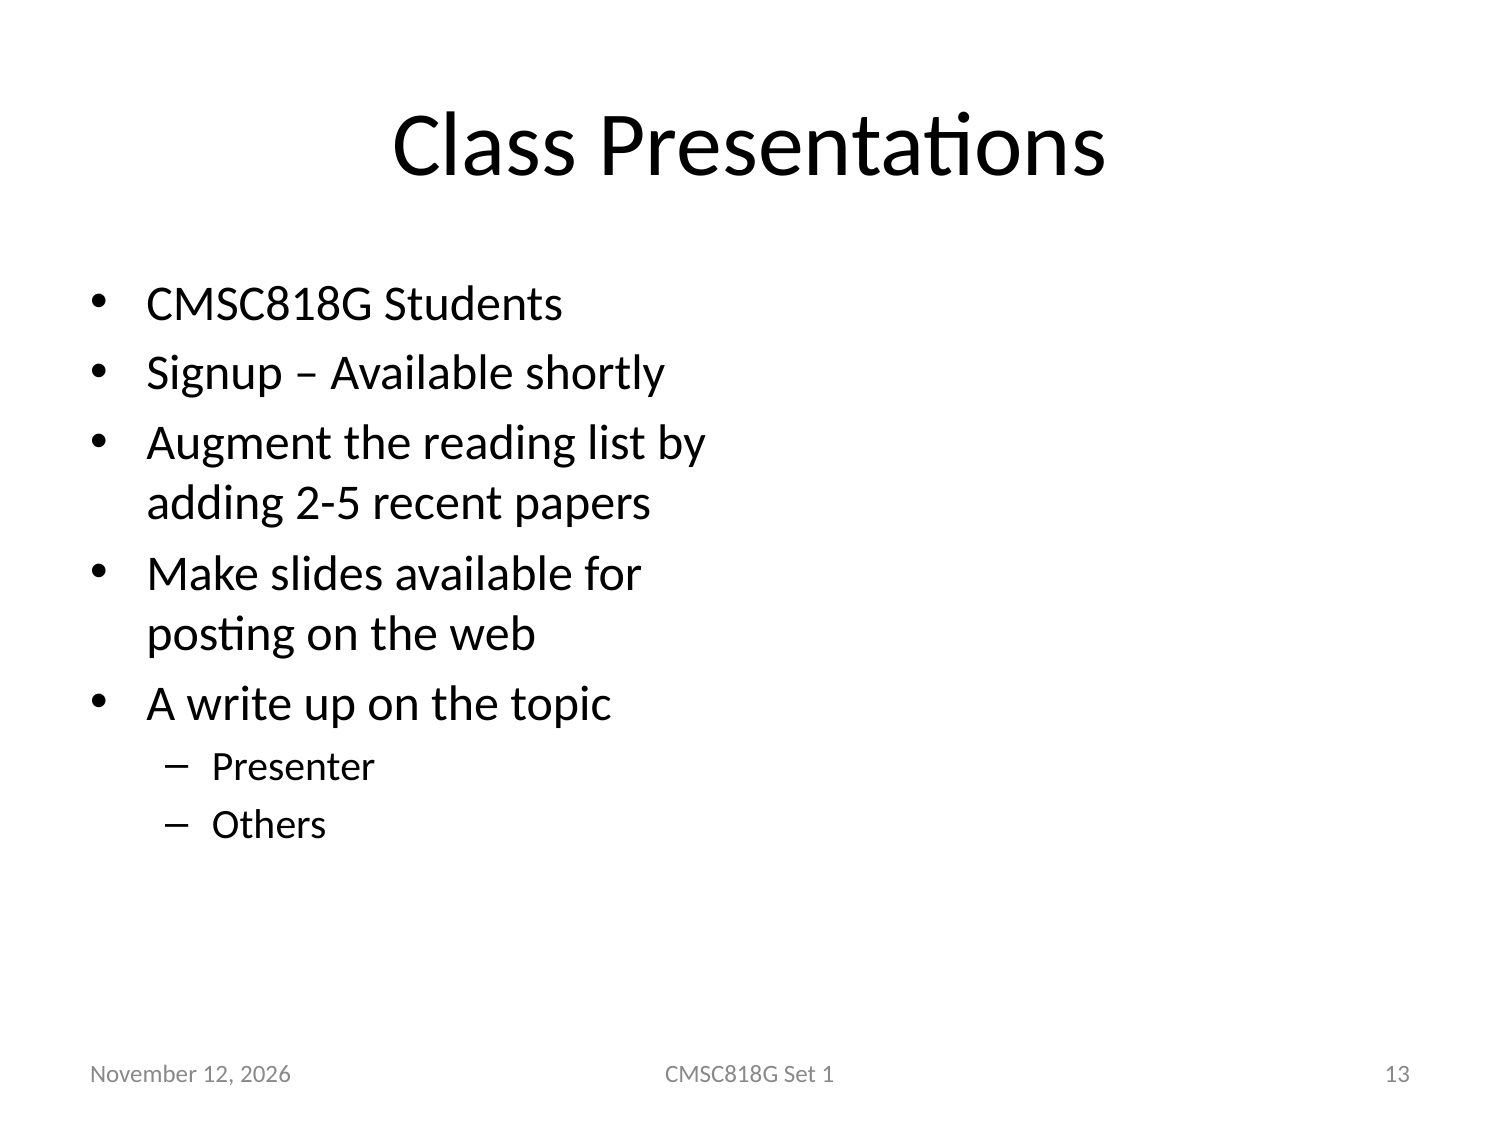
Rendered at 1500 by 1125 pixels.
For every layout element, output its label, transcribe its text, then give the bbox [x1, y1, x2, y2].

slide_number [75, 1042, 425, 1103]
footer CMSC818G Set 1 [512, 1042, 988, 1103]
list CMSC818G Students Signup – Available shortly Augment the reading list by adding 2-5 recent papers Make slides available for posting on the web A write up on the topic Presenter Others [75, 262, 738, 1005]
title Class Presentations [75, 45, 1425, 233]
slide_number 13 [1074, 1042, 1425, 1103]
